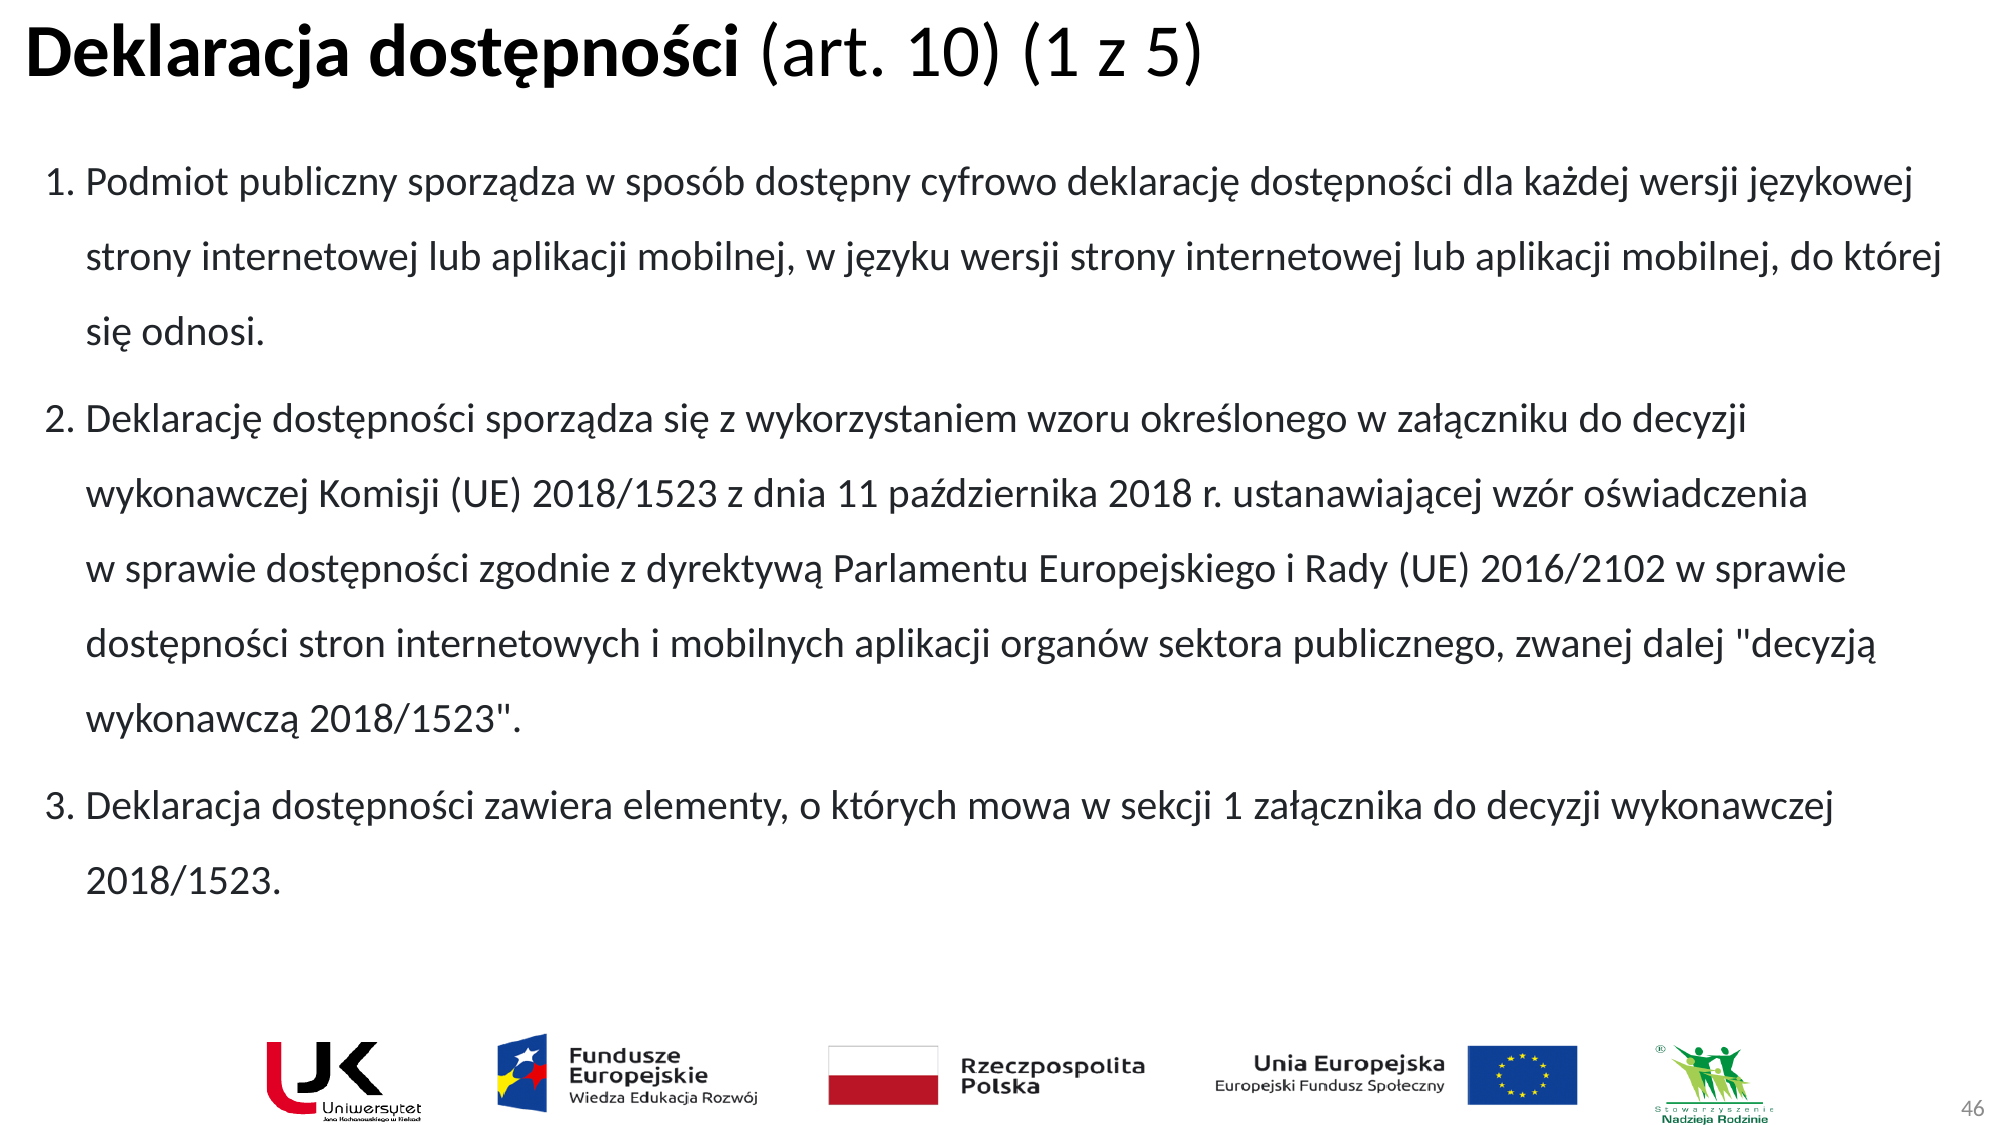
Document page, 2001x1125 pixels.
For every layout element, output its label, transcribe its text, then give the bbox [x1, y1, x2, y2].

text_box Podmiot publiczny sporządza w sposób dostępny cyfrowo deklarację dostępności dla każdej wersji językowej strony internetowej lub aplikacji mobilnej, w języku wersji strony internetowej lub aplikacji mobilnej, do której się odnosi. Deklarację dostępności sporządza się z wykorzystaniem wzoru określonego w załączniku do decyzji wykonawczej Komisji (UE) 2018/1523 z dnia 11 października 2018 r. ustanawiającej wzór oświadczenia w sprawie dostępności zgodnie z dyrektywą Parlamentu Europejskiego i Rady (UE) 2016/2102 w sprawie dostępności stron internetowych i mobilnych aplikacji organów sektora publicznego, zwanej dalej "decyzją wykonawczą 2018/1523". Deklaracja dostępności zawiera elementy, o których mowa w sekcji 1 załącznika do decyzji wykonawczej 2018/1523. [0, 128, 1953, 926]
picture [463, 1004, 1613, 1125]
title Deklaracja dostępności (art. 10) (1 z 5) [25, 0, 1552, 128]
slide_number 46 [1832, 1089, 2000, 1125]
picture [266, 1042, 421, 1122]
picture [1655, 1044, 1774, 1125]
